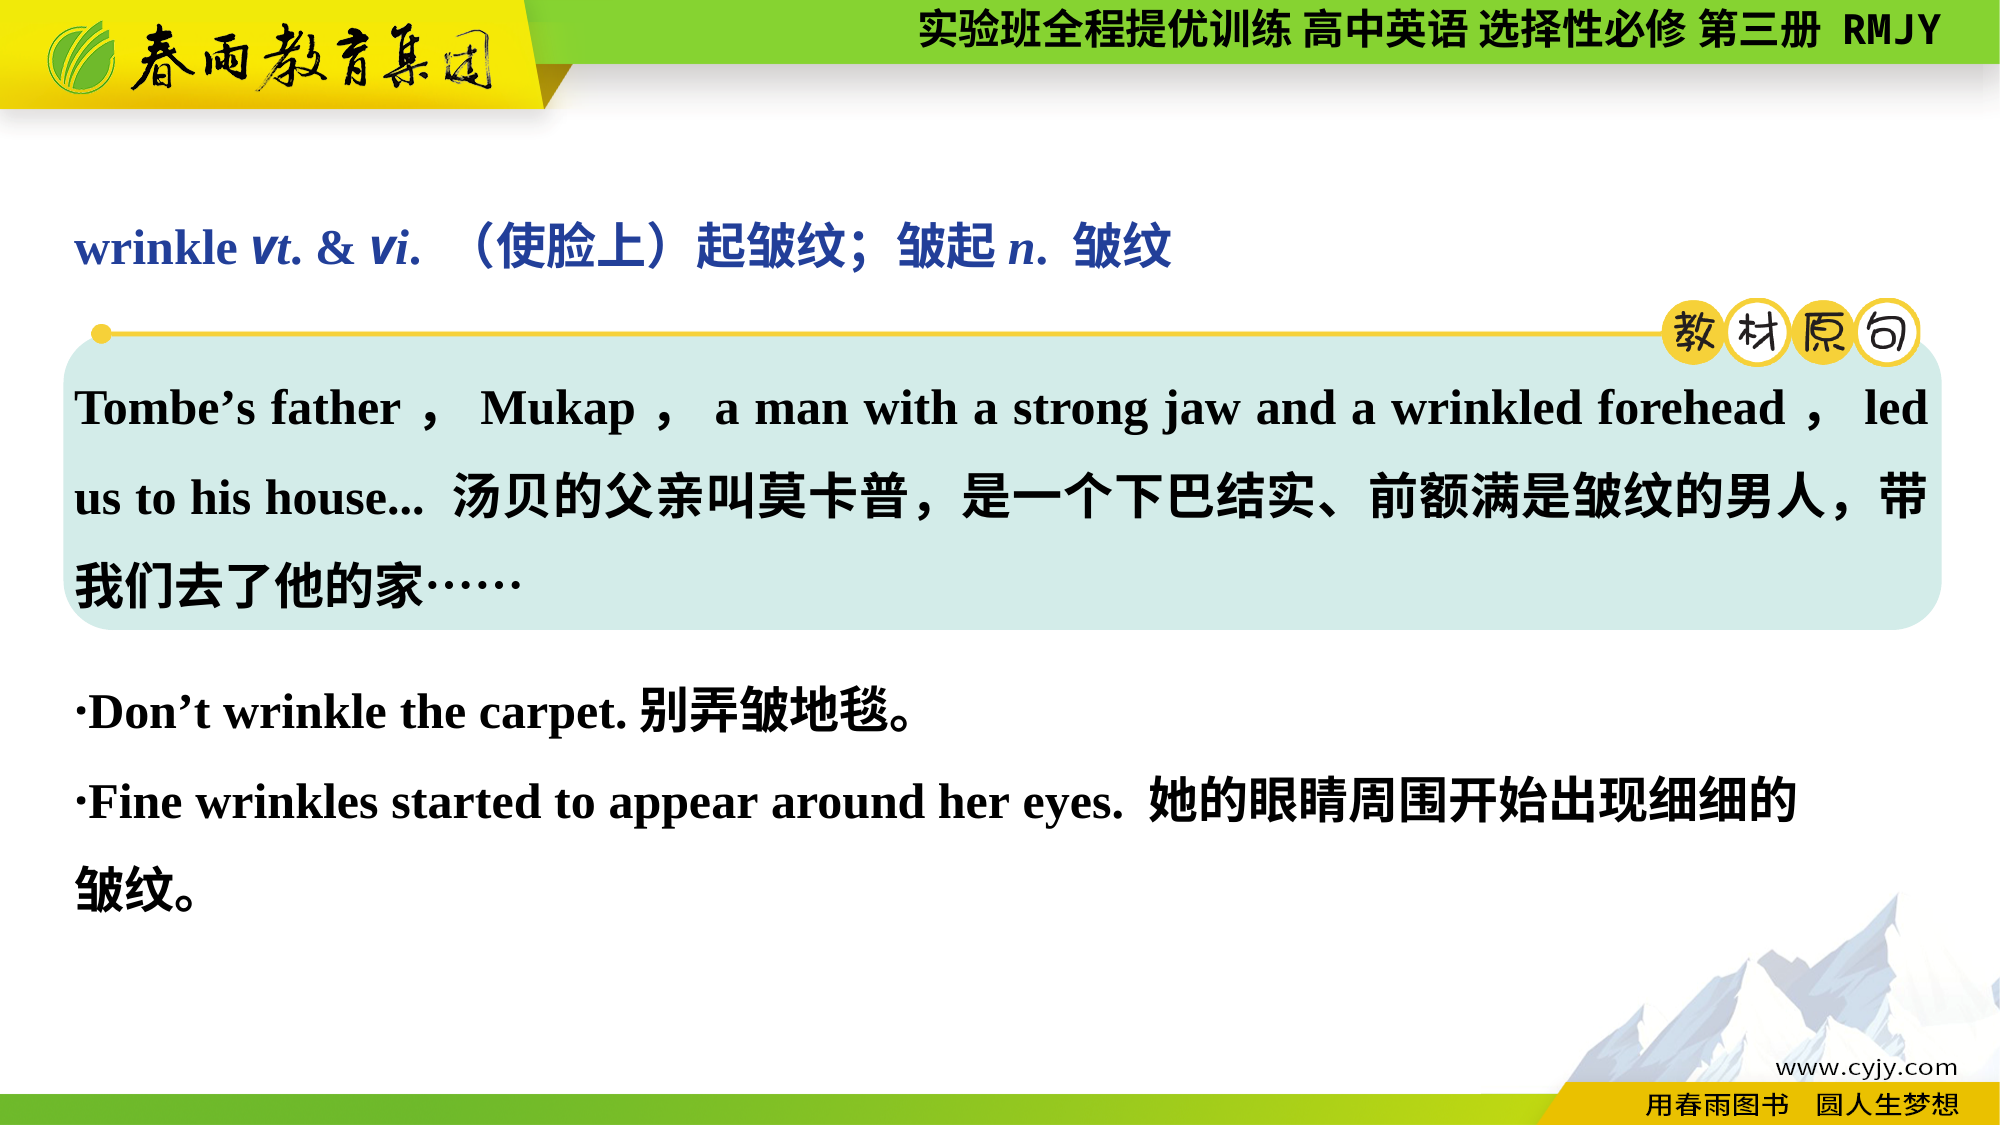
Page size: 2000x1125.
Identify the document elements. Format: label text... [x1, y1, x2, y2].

text_box Tombe’s father，Mukap，a man with a strong jaw and a wrinkled forehead，led us to his house... 汤贝的父亲叫莫卡普，是一个下巴结实、前额满是皱纹的男人，带我们去了他的家…… [59, 337, 1944, 623]
text_box [87, 623, 1918, 631]
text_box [90, 297, 1921, 397]
picture [0, 0, 2000, 1125]
list wrinkle vt. & vi. （使脸上）起皱纹；皱起n. 皱纹 [59, 176, 1944, 274]
text_box ·Don’t wrinkle the carpet.别弄皱地毯。 ·Fine wrinkles started to appear around her eyes. 她的眼睛周围开始出现细细的 皱纹。 [59, 640, 1944, 926]
